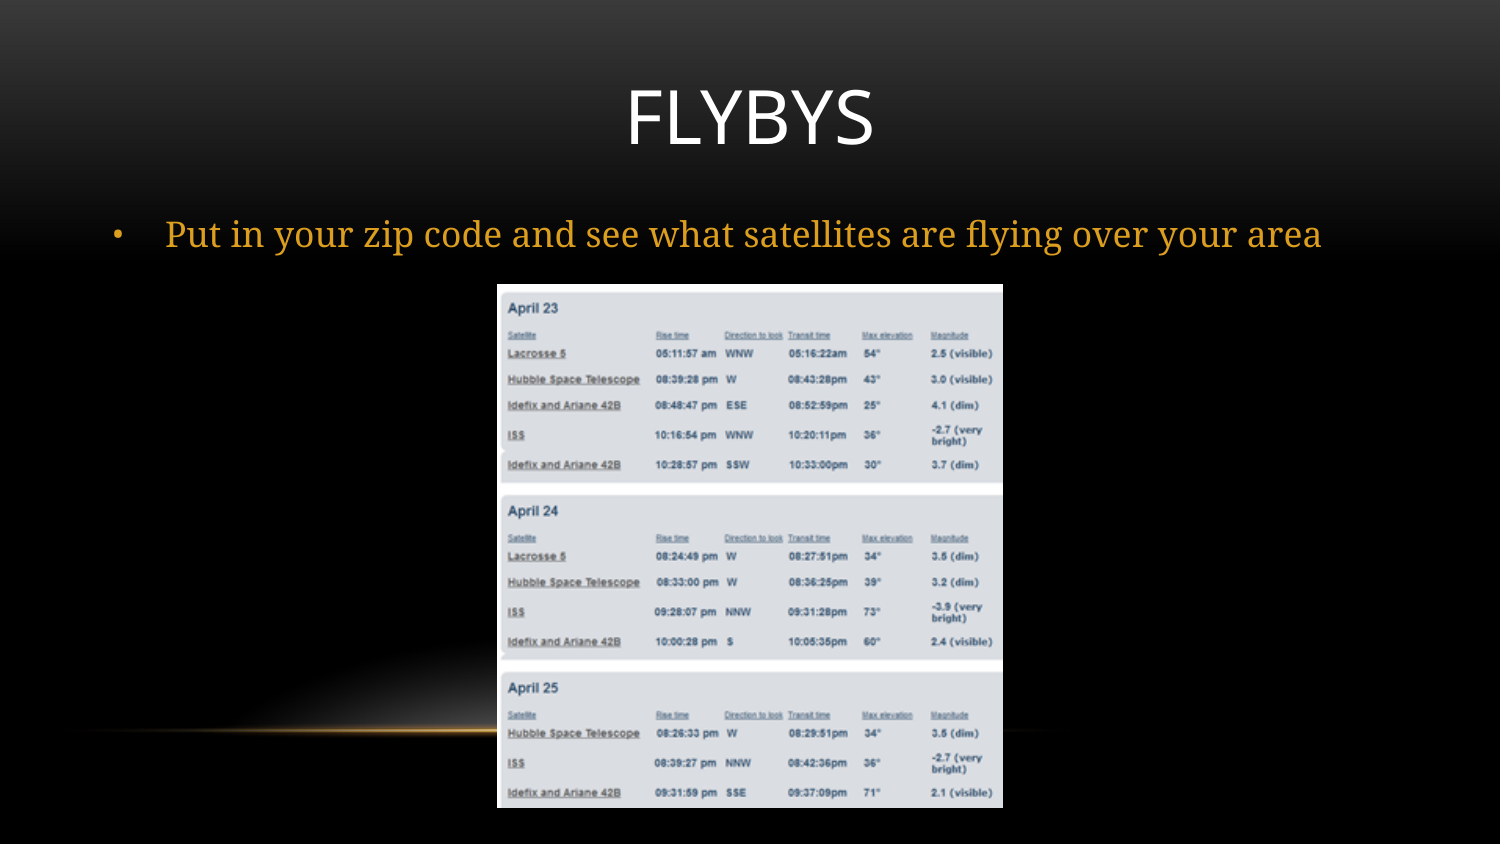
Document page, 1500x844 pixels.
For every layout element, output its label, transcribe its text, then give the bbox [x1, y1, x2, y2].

title Flybys [75, 33, 1425, 175]
picture [0, 0, 1125, 844]
list Put in your zip code and see what satellites are flying over your area [75, 196, 1425, 808]
